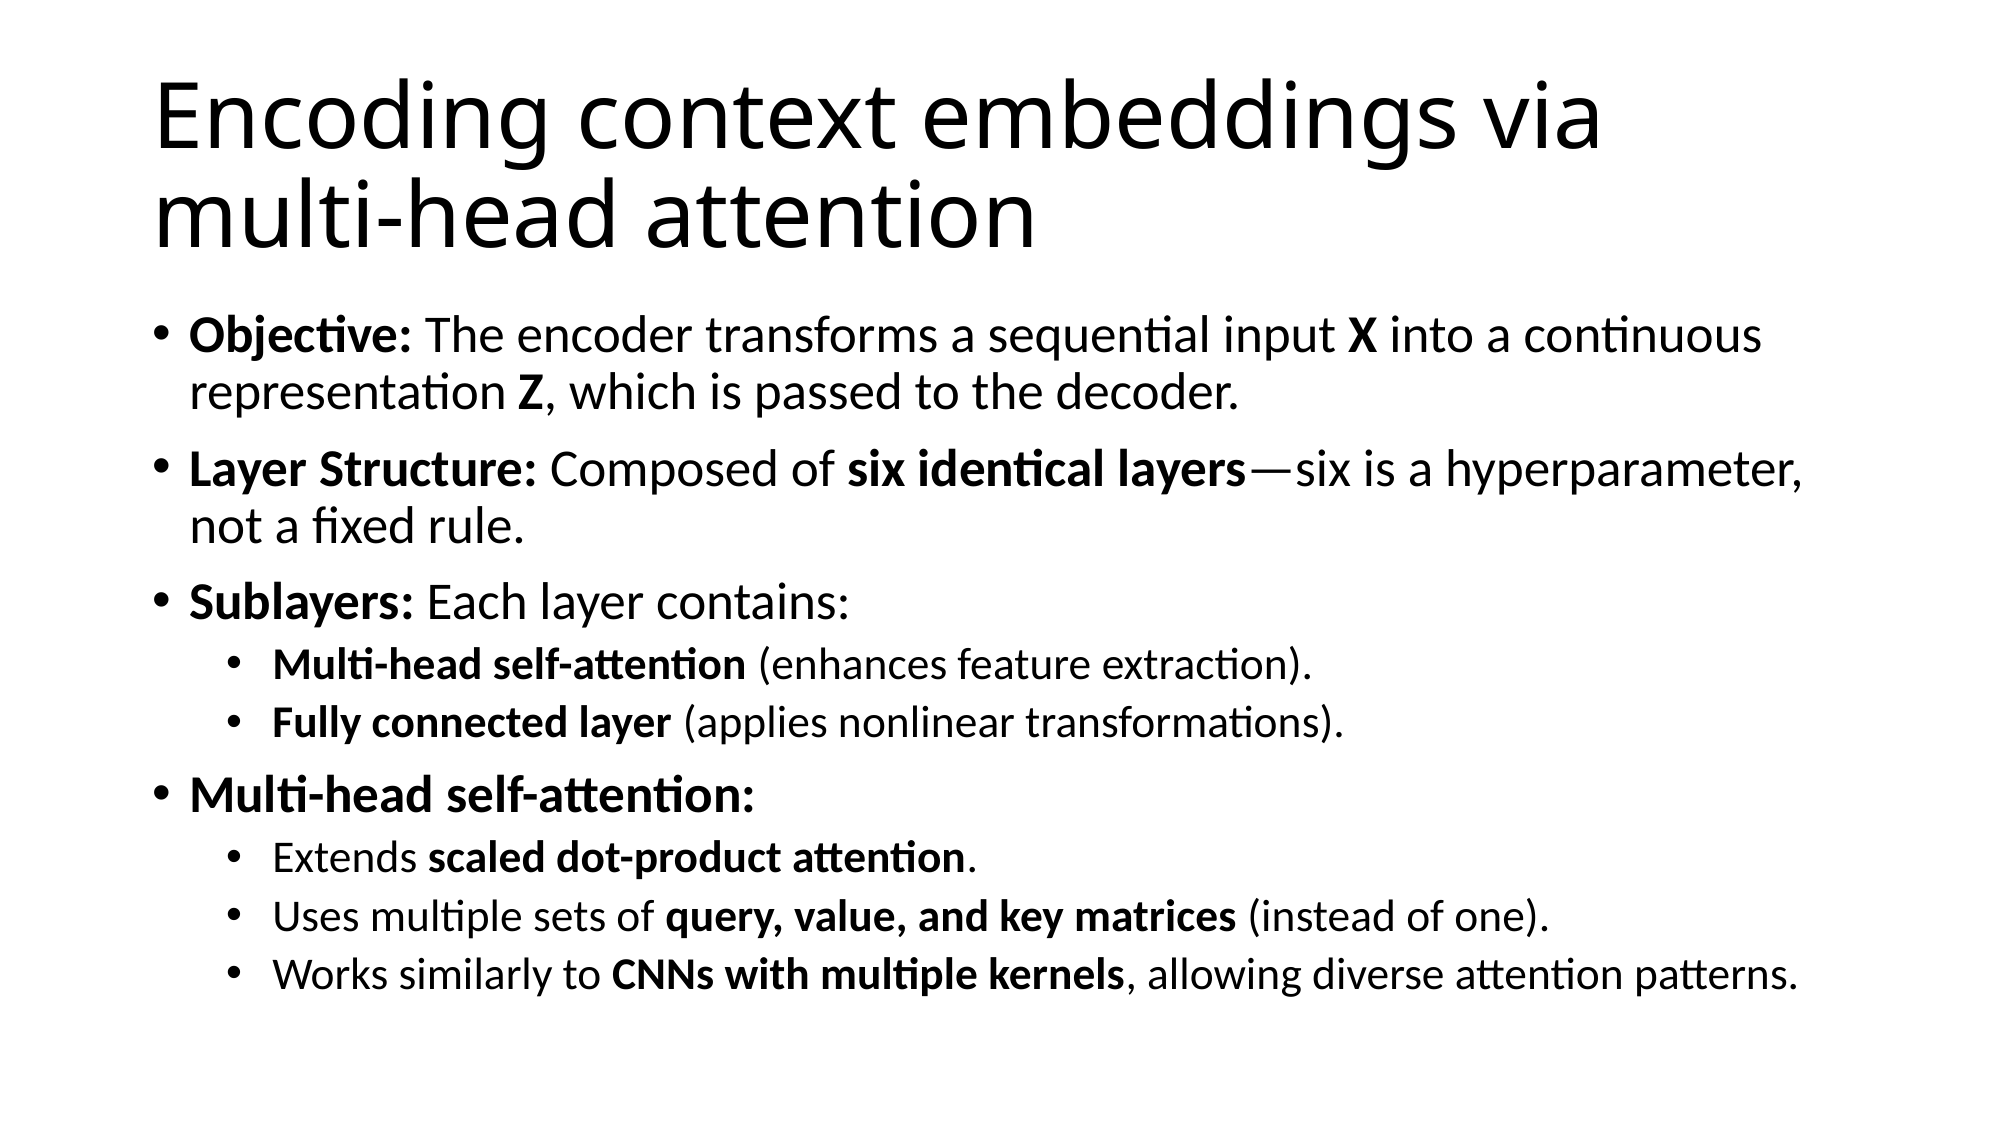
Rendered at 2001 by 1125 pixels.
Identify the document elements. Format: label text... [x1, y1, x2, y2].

title Encoding context embeddings via multi-head attention [137, 59, 1863, 278]
list Objective: The encoder transforms a sequential input X into a continuous representation Z, which is passed to the decoder. Layer Structure: Composed of six identical layers—six is a hyperparameter, not a fixed rule. Sublayers: Each layer contains: Multi-head self-attention (enhances feature extraction). Fully connected layer (applies nonlinear transformations). Multi-head self-attention: Extends scaled dot-product attention. Uses multiple sets of query, value, and key matrices (instead of one). Works similarly to CNNs with multiple kernels, allowing diverse attention patterns. [137, 299, 1863, 1014]
